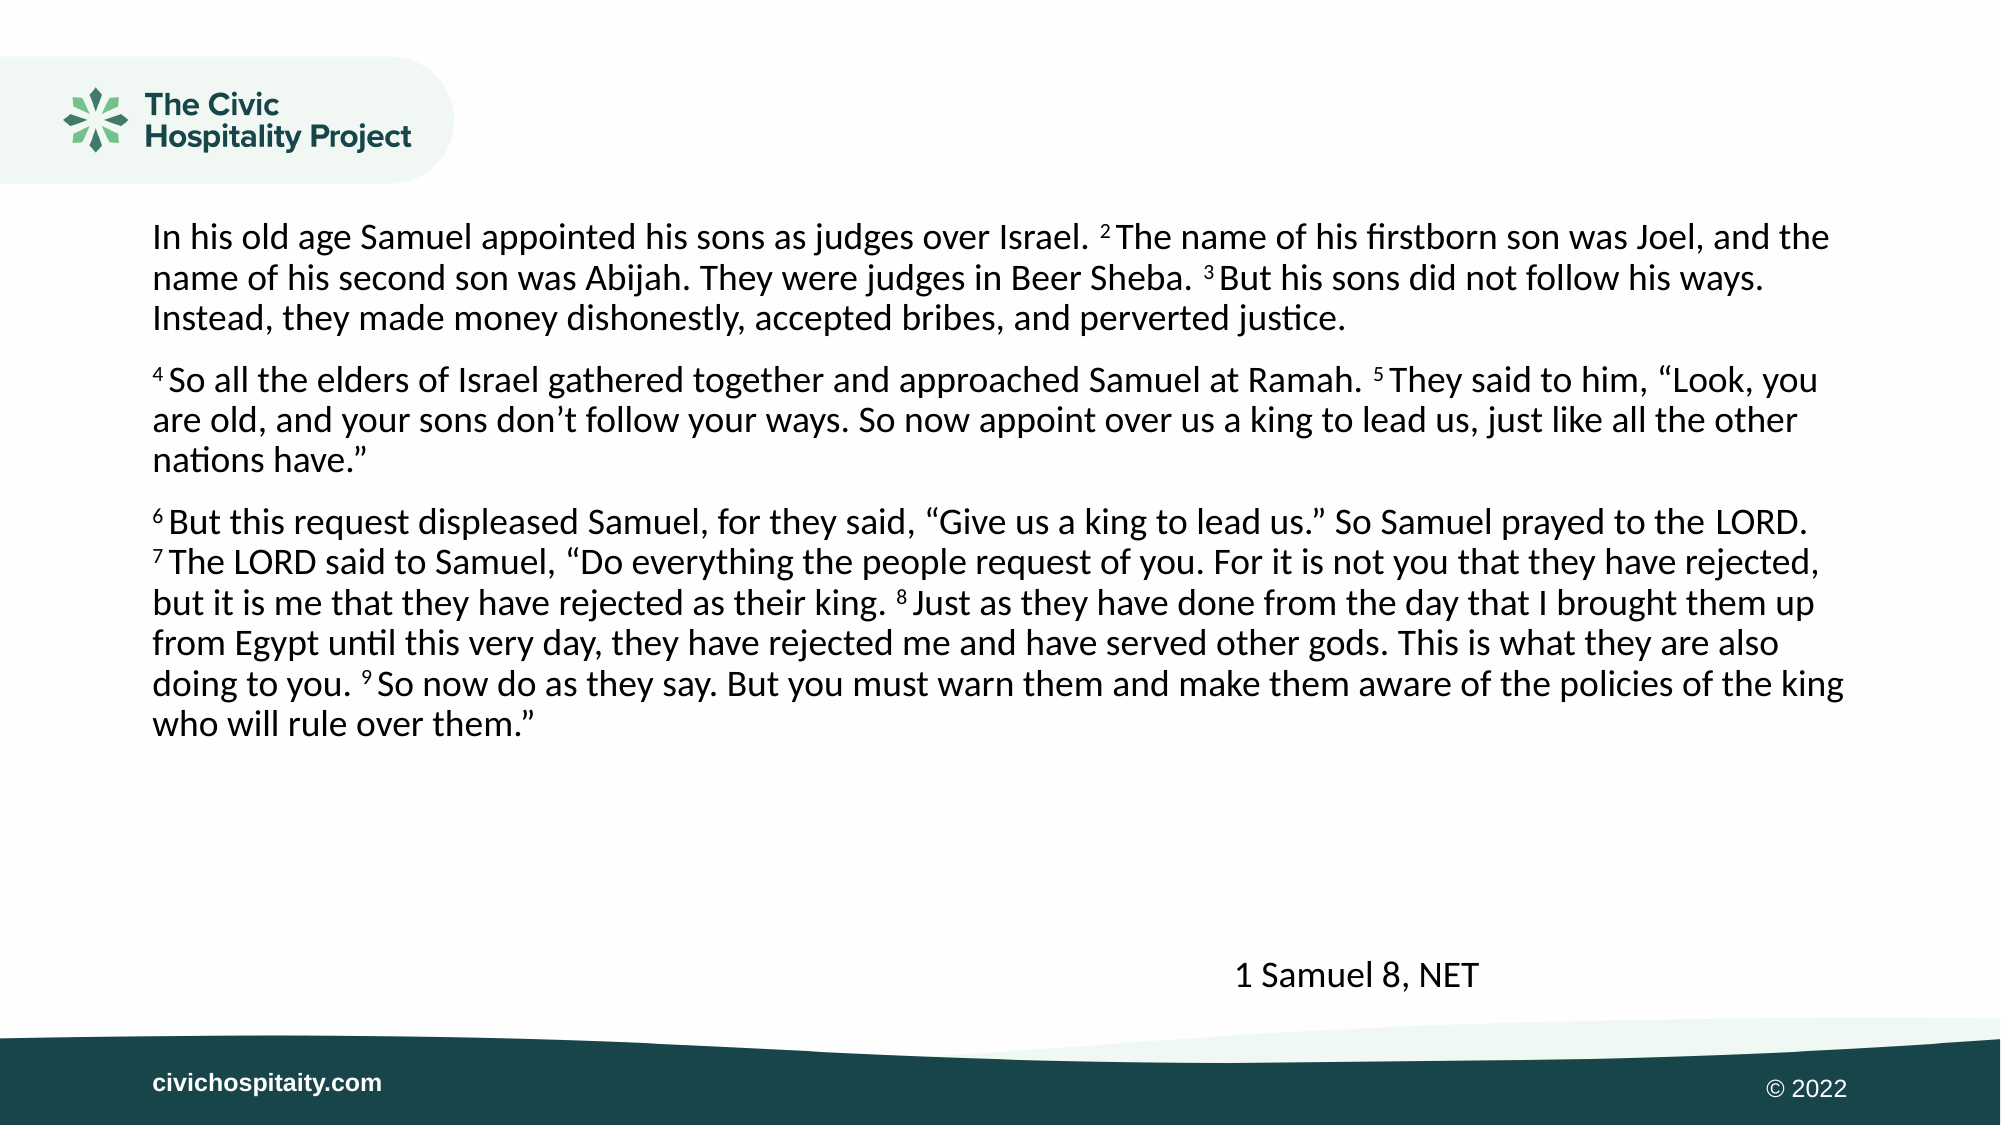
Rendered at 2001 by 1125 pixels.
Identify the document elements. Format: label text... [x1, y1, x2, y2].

list In his old age Samuel appointed his sons as judges over Israel. 2 The name of his firstborn son was Joel, and the name of his second son was Abijah. They were judges in Beer Sheba. 3 But his sons did not follow his ways. Instead, they made money dishonestly, accepted bribes, and perverted justice. 4 So all the elders of Israel gathered together and approached Samuel at Ramah. 5 They said to him, “Look, you are old, and your sons don’t follow your ways. So now appoint over us a king to lead us, just like all the other nations have.” 6 But this request displeased Samuel, for they said, “Give us a king to lead us.” So Samuel prayed to the Lord. 7 The Lord said to Samuel, “Do everything the people request of you. For it is not you that they have rejected, but it is me that they have rejected as their king. 8 Just as they have done from the day that I brought them up from Egypt until this very day, they have rejected me and have served other gods. This is what they are also doing to you. 9 So now do as they say. But you must warn them and make them aware of the policies of the king who will rule over them.” [137, 210, 1863, 989]
picture [0, 0, 2001, 1125]
text_box 1 Samuel 8, NET [1219, 942, 1783, 1048]
